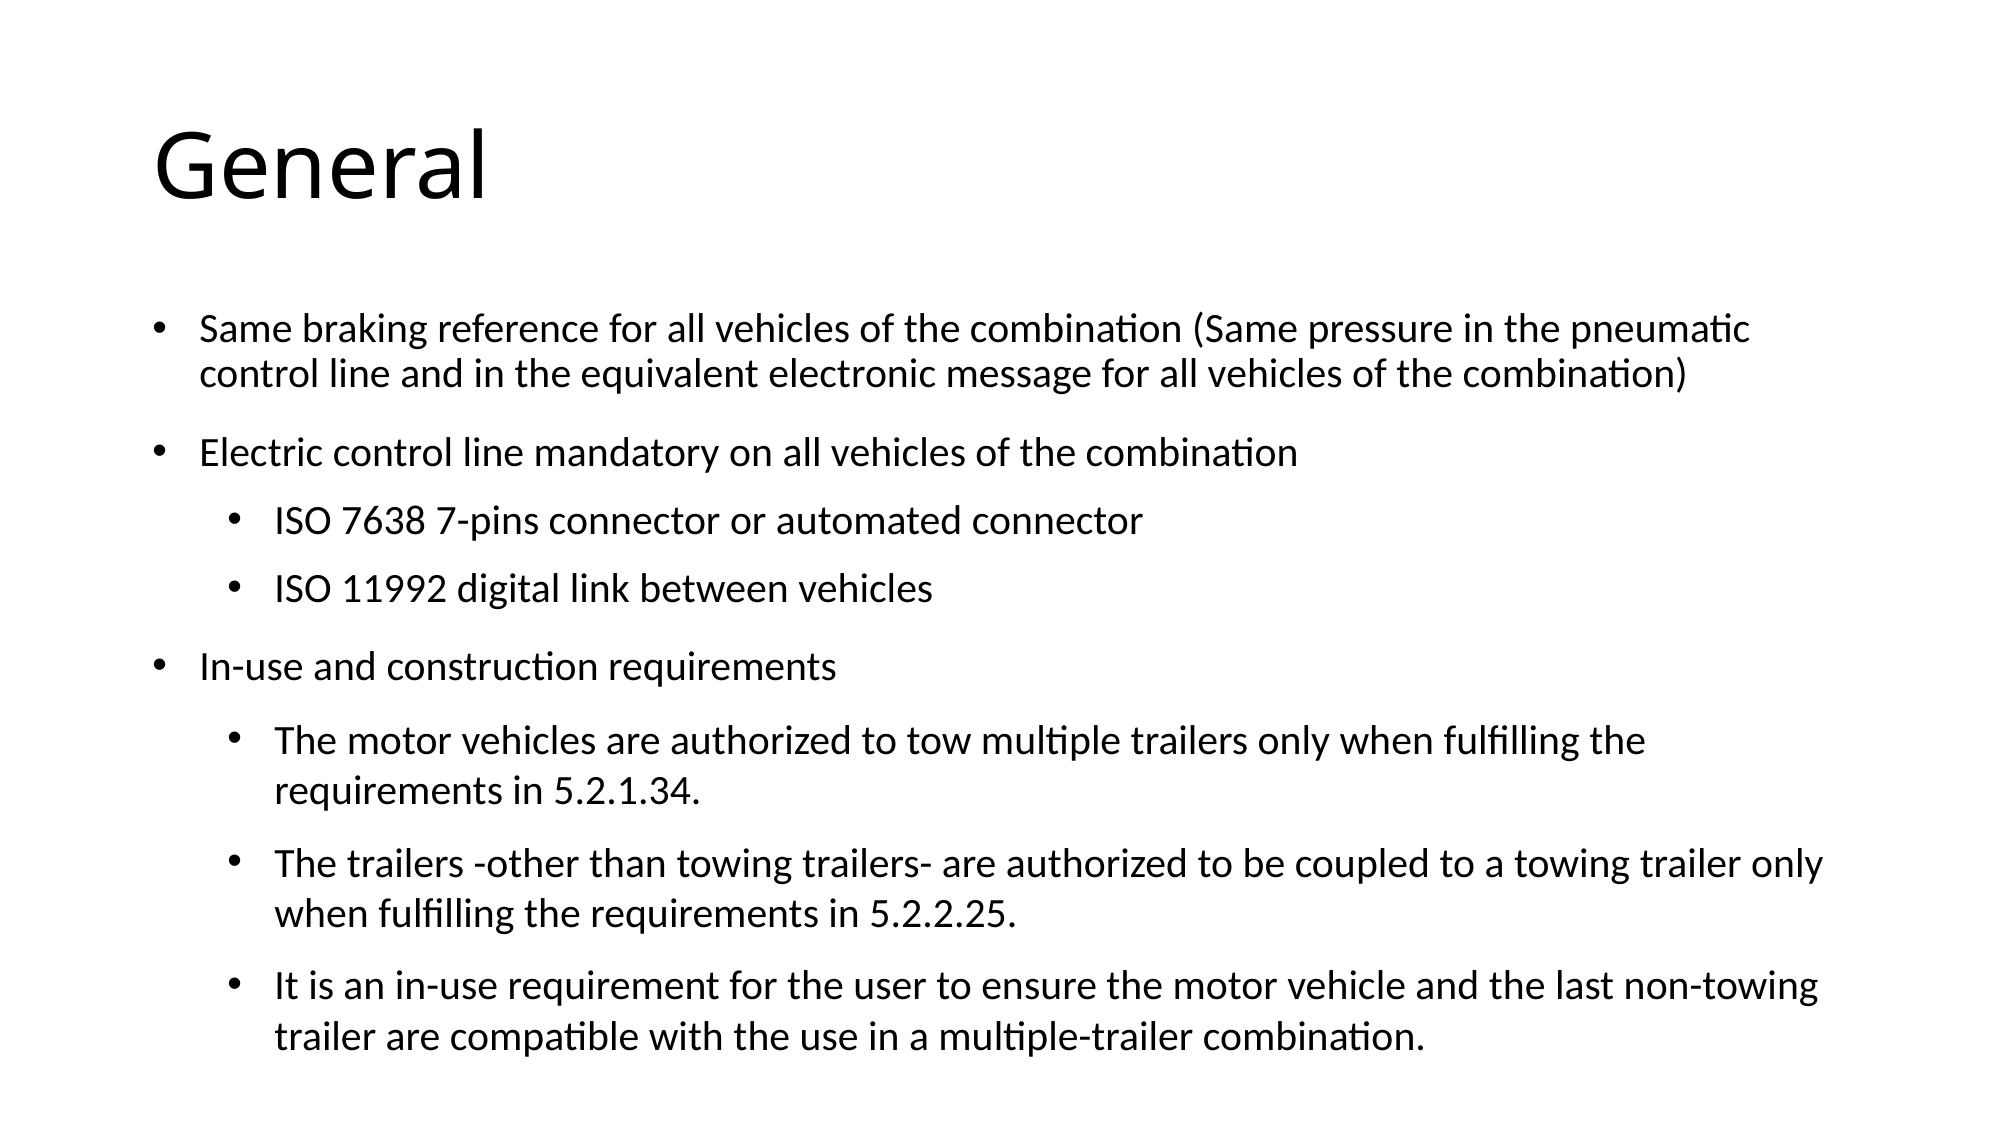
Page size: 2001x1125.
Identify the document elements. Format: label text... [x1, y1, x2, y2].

list Same braking reference for all vehicles of the combination (Same pressure in the pneumatic control line and in the equivalent electronic message for all vehicles of the combination) Electric control line mandatory on all vehicles of the combination ISO 7638 7-pins connector or automated connector ISO 11992 digital link between vehicles In-use and construction requirements The motor vehicles are authorized to tow multiple trailers only when fulfilling the requirements in 5.2.1.34. The trailers -other than towing trailers- are authorized to be coupled to a towing trailer only when fulfilling the requirements in 5.2.2.25. It is an in-use requirement for the user to ensure the motor vehicle and the last non-towing trailer are compatible with the use in a multiple-trailer combination. [137, 299, 1863, 1068]
title General [137, 59, 1863, 278]
